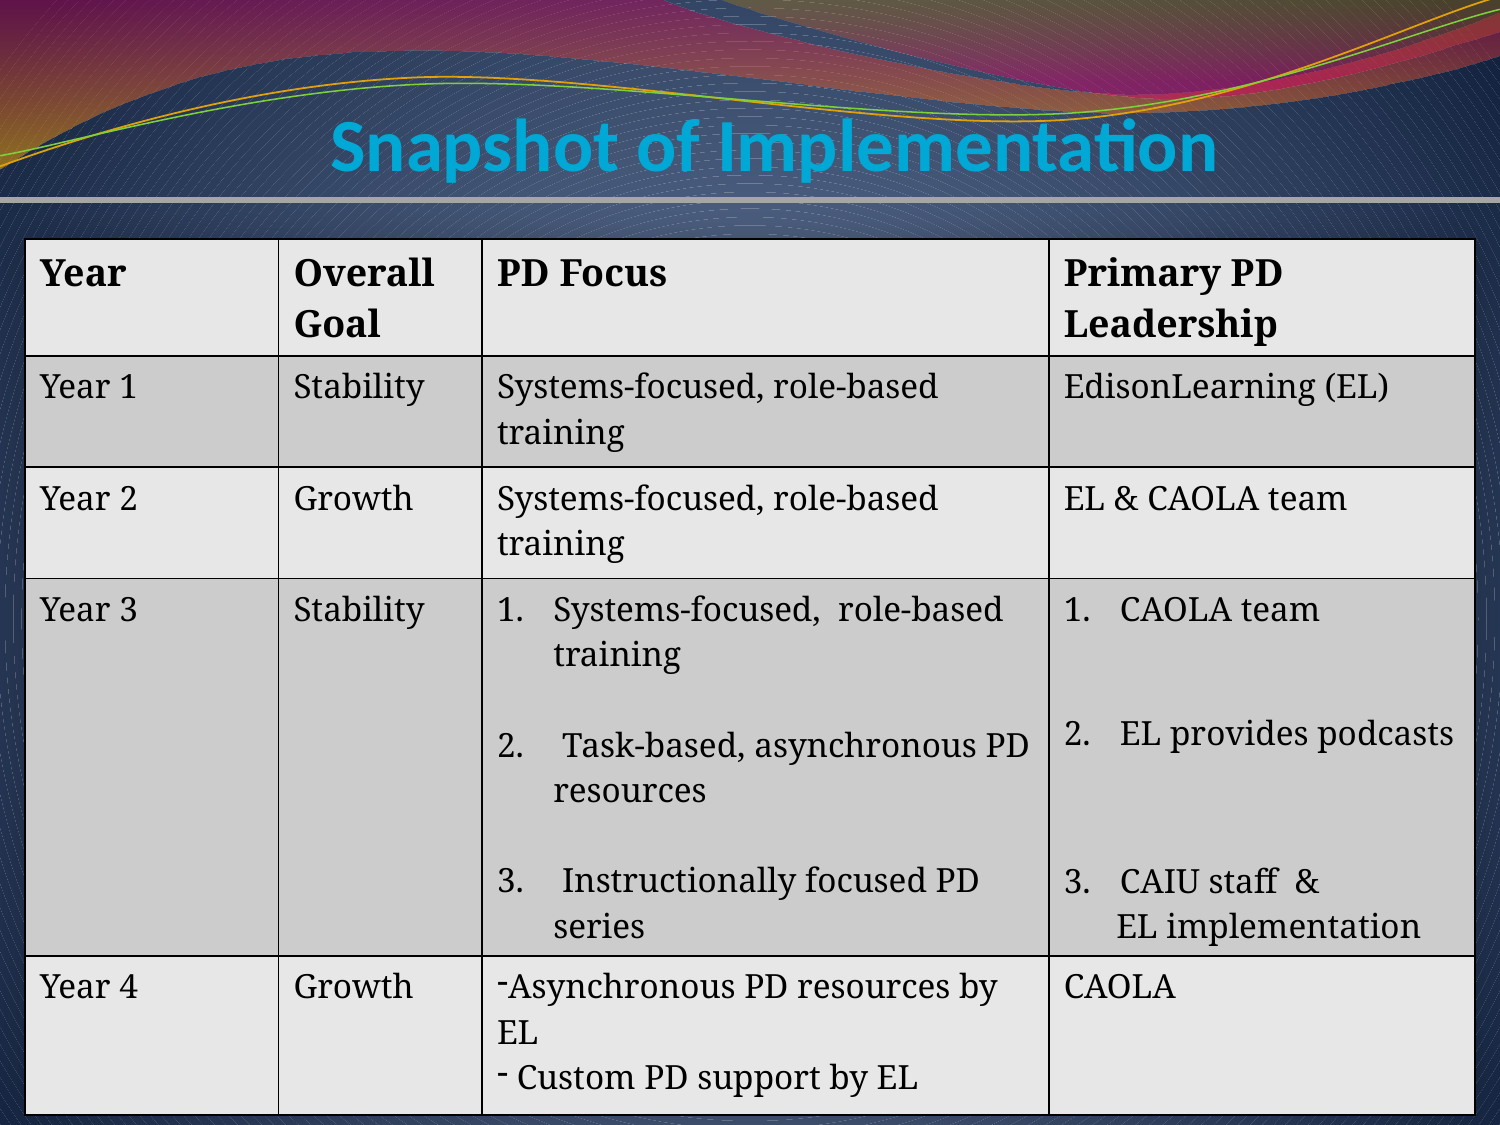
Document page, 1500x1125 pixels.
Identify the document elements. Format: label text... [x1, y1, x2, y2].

table_cell EdisonLearning (EL) [1050, 357, 1474, 466]
table_cell Asynchronous PD resources by EL Custom PD support by EL [483, 957, 1048, 1114]
table_cell Growth [279, 468, 481, 578]
table_cell Stability [279, 579, 481, 955]
table_cell Year 3 [26, 579, 278, 955]
table_cell Year 4 [26, 957, 278, 1114]
table_header Overall Goal [279, 240, 481, 355]
table_header Year [26, 240, 278, 355]
table_header PD Focus [483, 240, 1048, 355]
table_cell EL & CAOLA team [1050, 468, 1474, 578]
table_cell Systems-focused, role-based training [483, 468, 1048, 578]
table_cell Year 1 [26, 357, 278, 466]
table_cell Stability [279, 357, 481, 466]
table_cell CAOLA [1050, 957, 1474, 1114]
table_cell Systems-focused, role-based training Task-based, asynchronous PD resources Instructionally focused PD series [483, 579, 1048, 955]
table_cell Systems-focused, role-based training [483, 357, 1048, 466]
title Snapshot of Implementation [50, 75, 1500, 186]
table_cell Year 2 [26, 468, 278, 578]
table_cell CAOLA team EL provides podcasts CAIU staff & EL implementation [1050, 579, 1474, 955]
table_cell Growth [279, 957, 481, 1114]
table_header Primary PD Leadership [1050, 240, 1474, 355]
